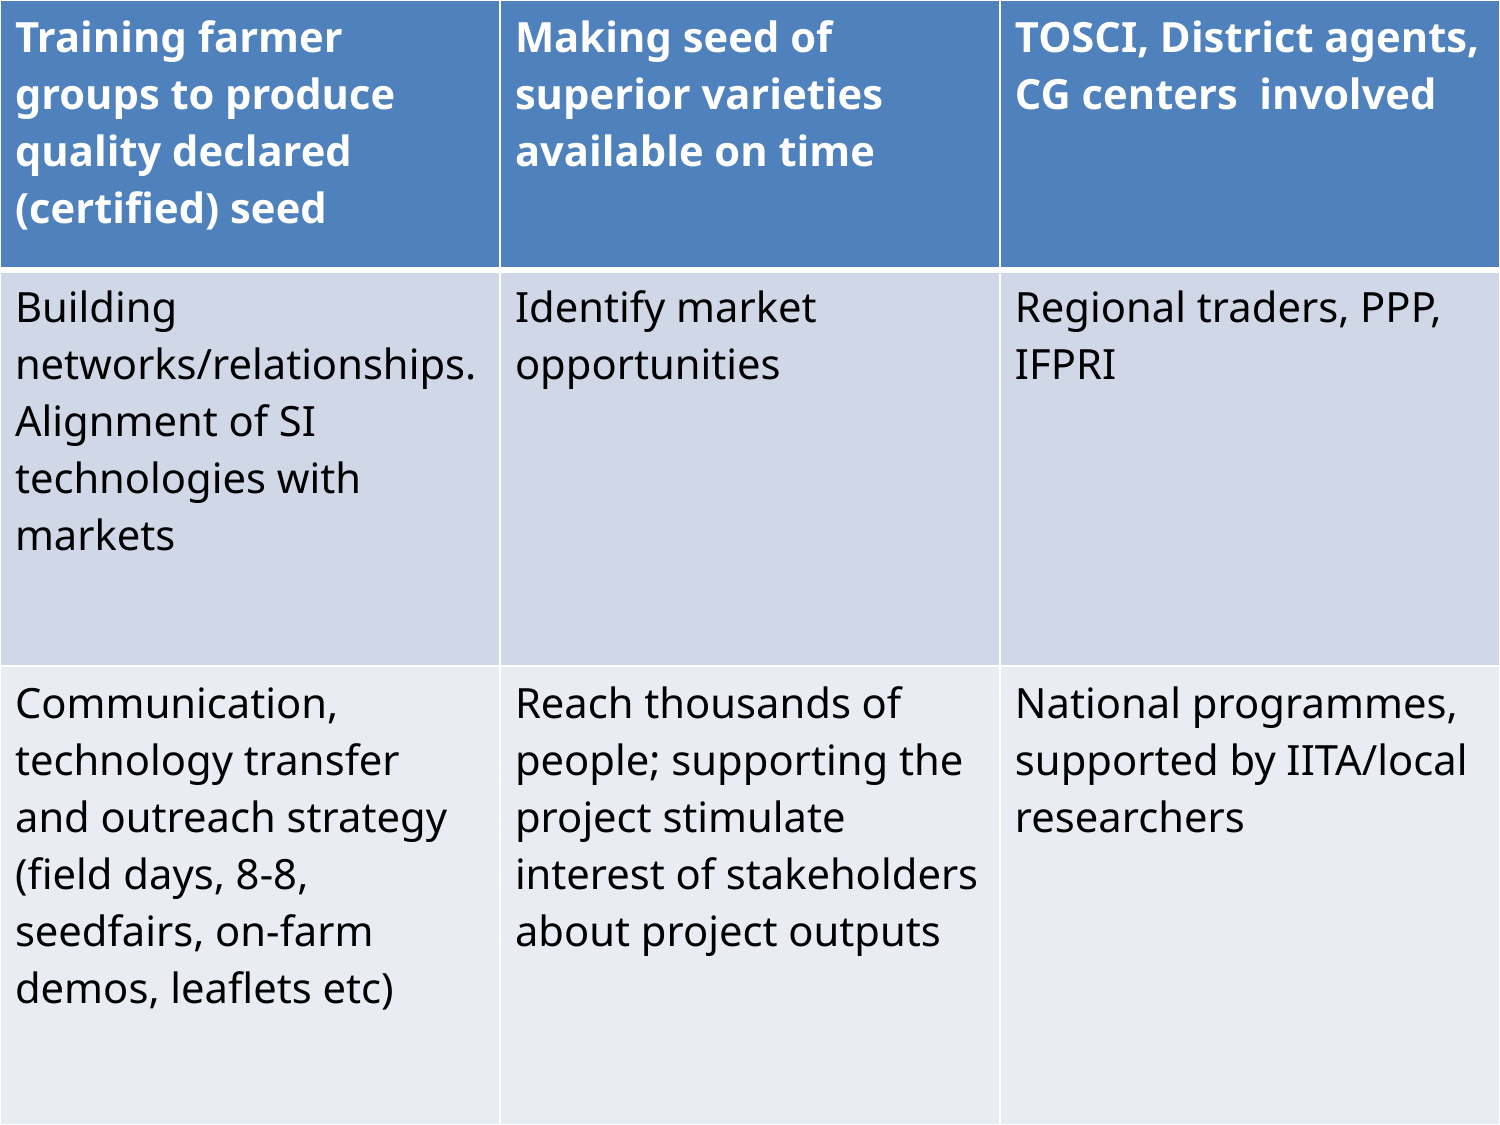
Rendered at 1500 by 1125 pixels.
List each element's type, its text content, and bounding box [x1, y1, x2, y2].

table_cell National programmes, supported by IITA/local researchers [1001, 667, 1499, 1124]
table_cell Regional traders, PPP, IFPRI [1001, 273, 1499, 665]
table_cell Building networks/relationships. Alignment of SI technologies with markets [1, 273, 499, 665]
table_header TOSCI, District agents, CG centers involved [1001, 1, 1499, 267]
table_cell Communication, technology transfer and outreach strategy (field days, 8-8, seedfairs, on-farm demos, leaflets etc) [1, 667, 499, 1124]
table_cell Reach thousands of people; supporting the project stimulate interest of stakeholders about project outputs [501, 667, 999, 1124]
table_cell Identify market opportunities [501, 273, 999, 665]
table_header Making seed of superior varieties available on time [501, 1, 999, 267]
table_header Training farmer groups to produce quality declared (certified) seed [1, 1, 499, 267]
